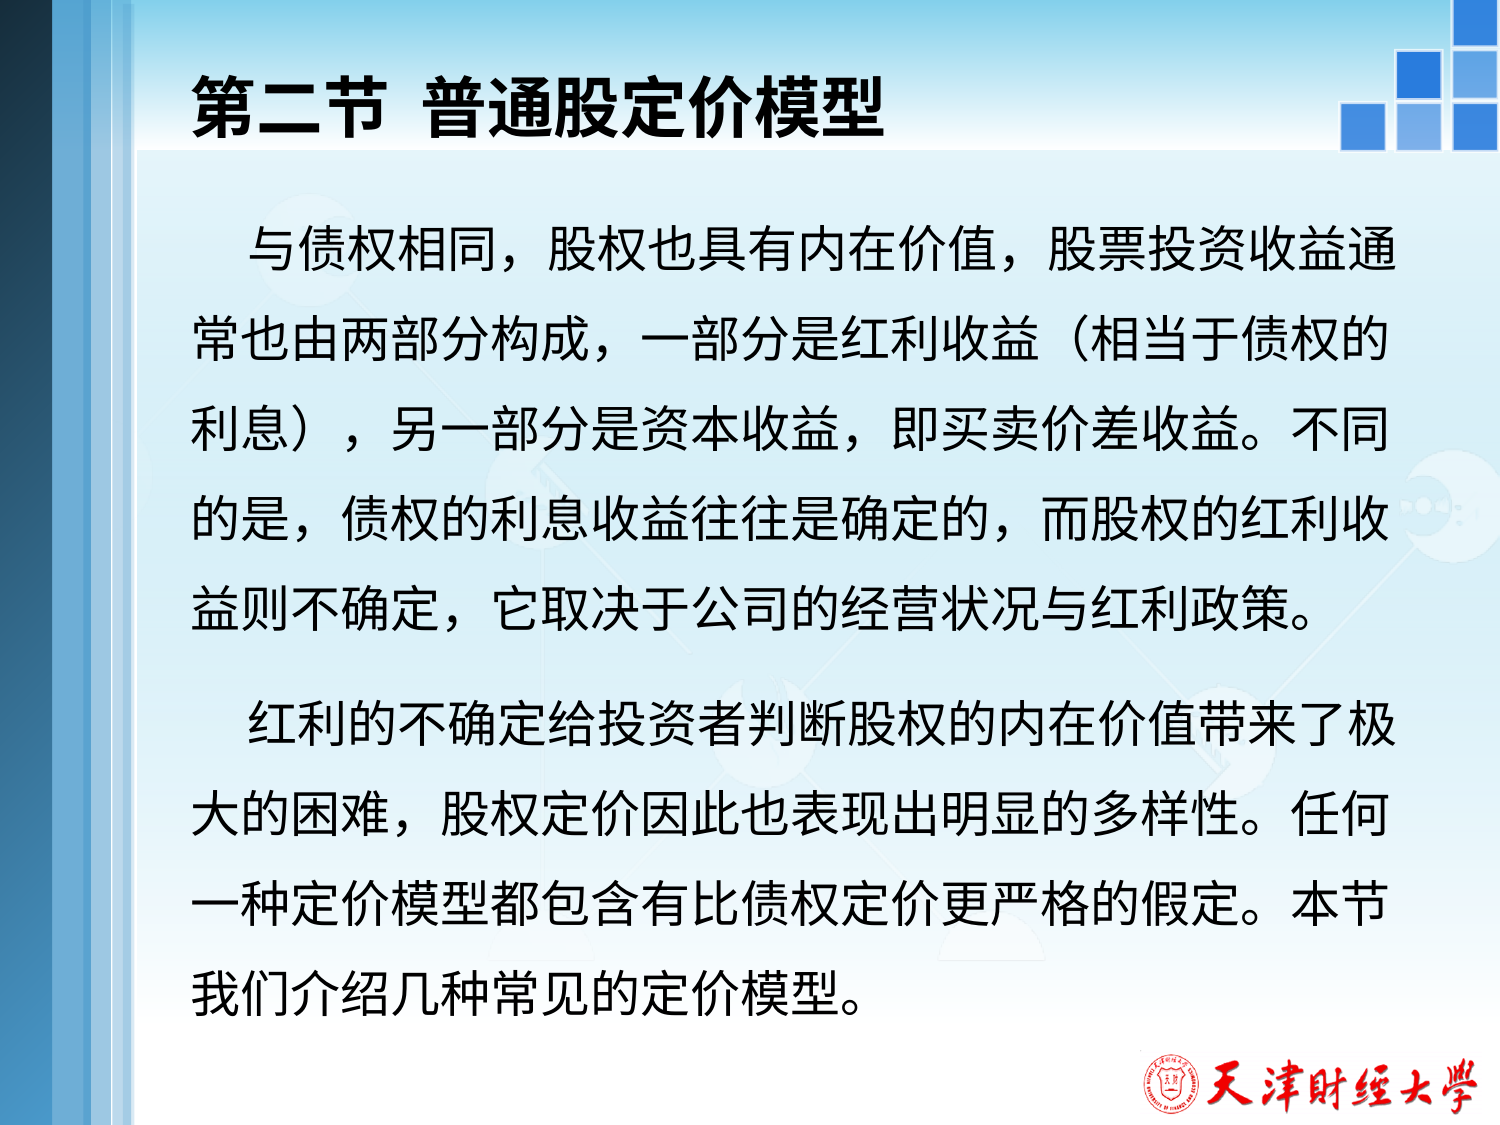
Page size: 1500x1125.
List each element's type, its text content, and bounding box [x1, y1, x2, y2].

picture [132, 150, 1500, 965]
text_box 与债权相同，股权也具有内在价值，股票投资收益通常也由两部分构成，一部分是红利收益（相当于债权的利息），另一部分是资本收益，即买卖价差收益。不同的是，债权的利息收益往往是确定的，而股权的红利收益则不确定，它取决于公司的经营状况与红利政策。 红利的不确定给投资者判断股权的内在价值带来了极大的困难，股权定价因此也表现出明显的多样性。任何一种定价模型都包含有比债权定价更严格的假定。本节我们介绍几种常见的定价模型。 [175, 179, 1438, 1125]
title 第二节 普通股定价模型 [174, 75, 1175, 138]
picture [1438, 1049, 1500, 1119]
